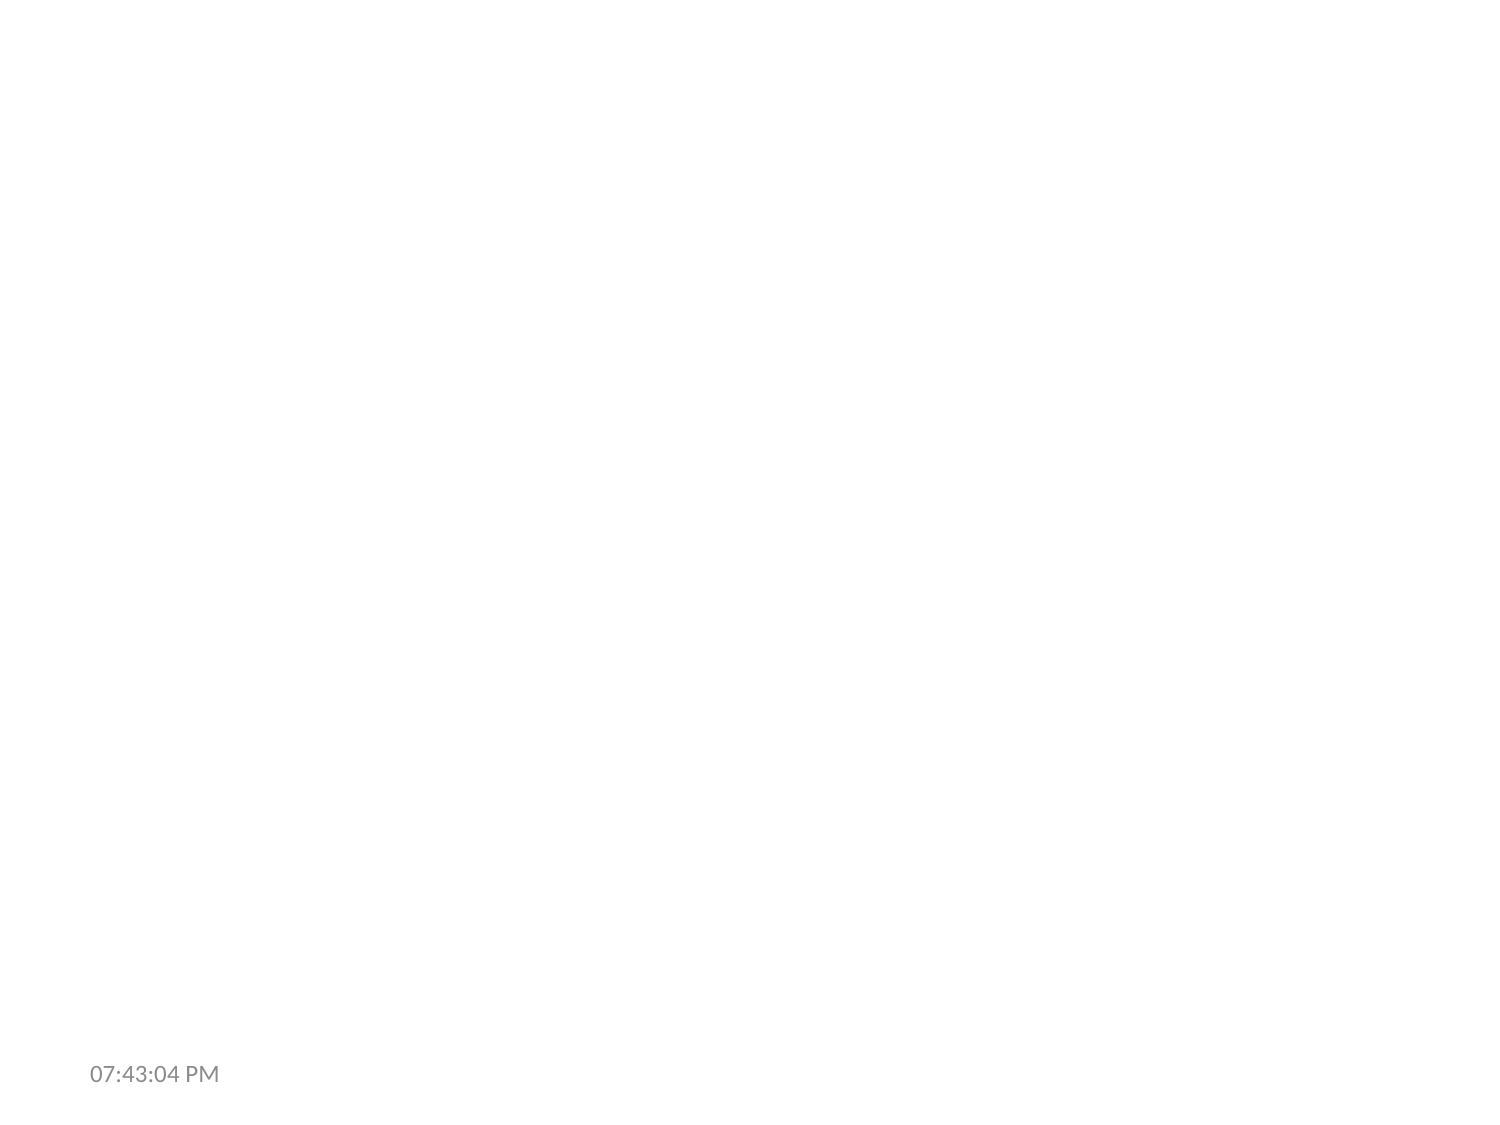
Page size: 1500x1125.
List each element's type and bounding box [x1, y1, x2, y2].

slide_number [75, 1042, 425, 1103]
